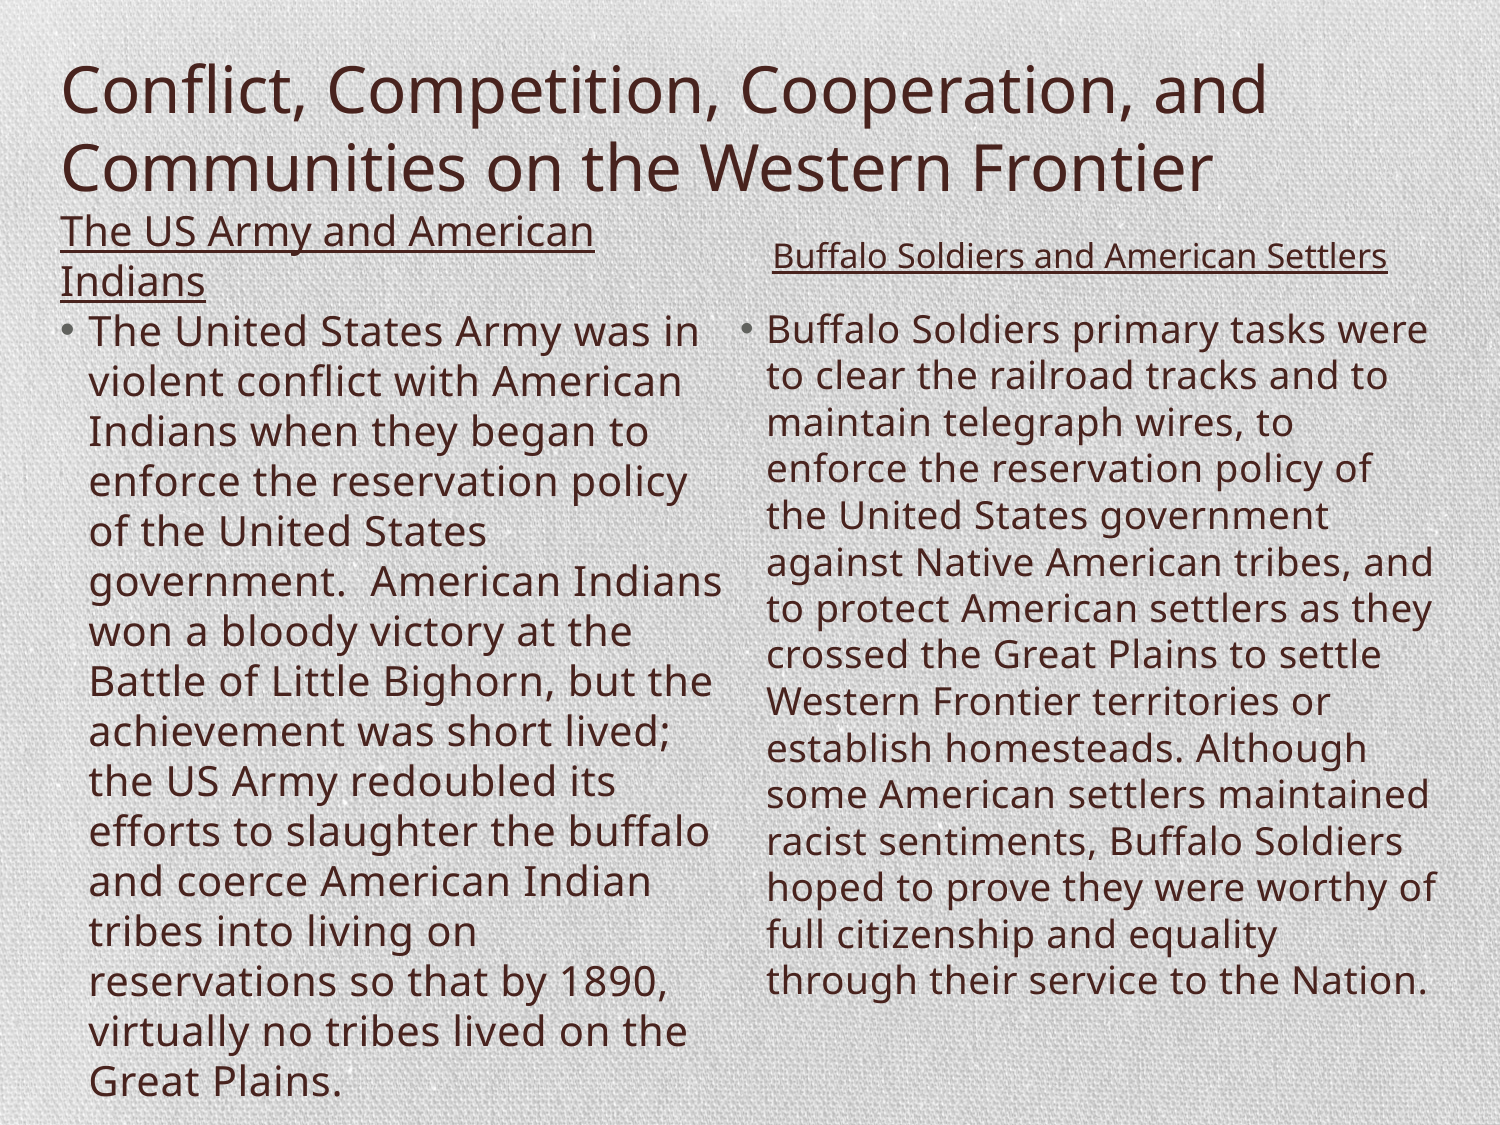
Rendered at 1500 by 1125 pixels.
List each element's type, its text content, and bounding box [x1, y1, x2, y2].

list Buffalo Soldiers and American Settlers [757, 213, 1475, 297]
list The US Army and American Indians [45, 213, 743, 297]
list The United States Army was in violent conflict with American Indians when they began to enforce the reservation policy of the United States government. American Indians won a bloody victory at the Battle of Little Bighorn, but the achievement was short lived; the US Army redoubled its efforts to slaughter the buffalo and coerce American Indian tribes into living on reservations so that by 1890, virtually no tribes lived on the Great Plains. [45, 297, 725, 1023]
title Conflict, Competition, Cooperation, and Communities on the Western Frontier [45, 37, 1455, 213]
list Buffalo Soldiers primary tasks were to clear the railroad tracks and to maintain telegraph wires, to enforce the reservation policy of the United States government against Native American tribes, and to protect American settlers as they crossed the Great Plains to settle Western Frontier territories or establish homesteads. Although some American settlers maintained racist sentiments, Buffalo Soldiers hoped to prove they were worthy of full citizenship and equality through their service to the Nation. [725, 296, 1455, 1023]
